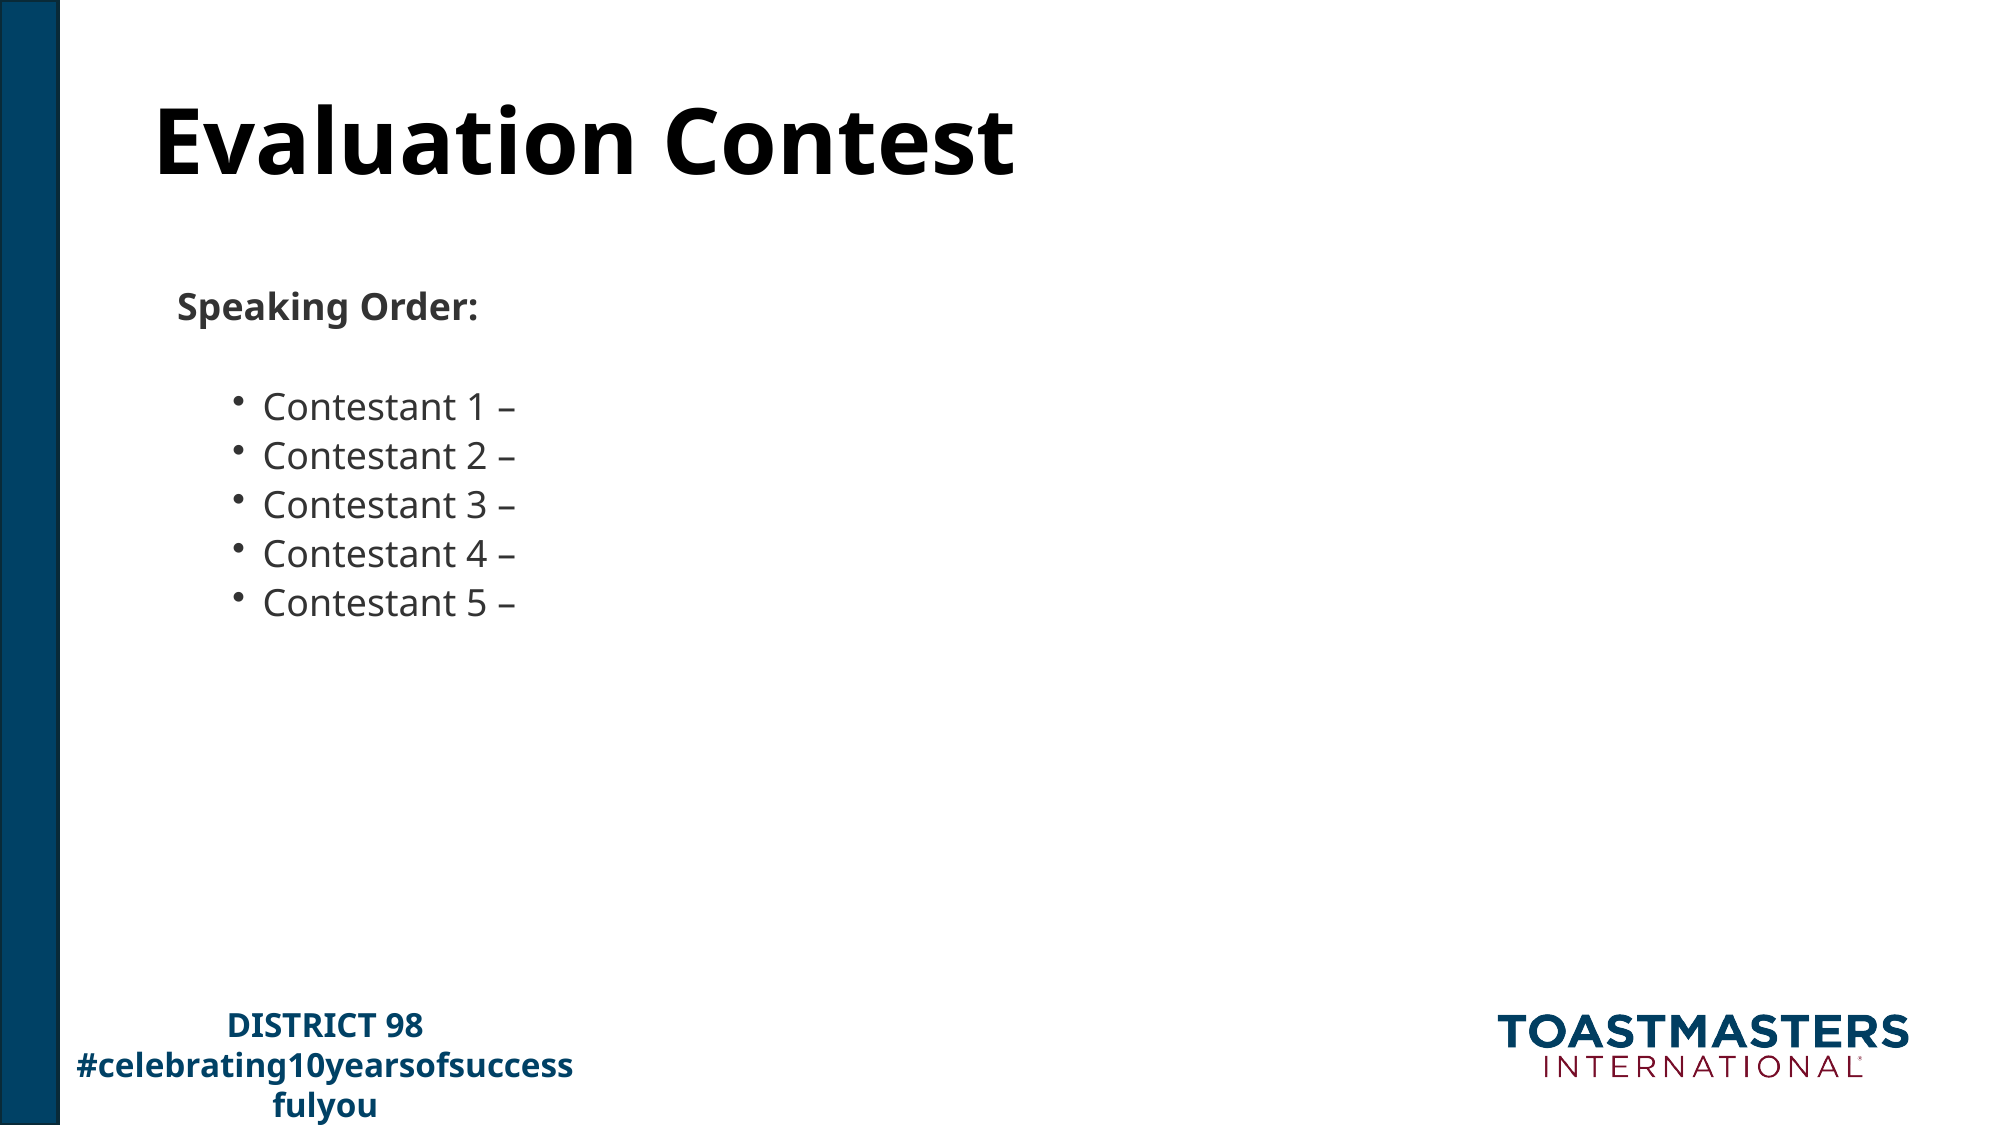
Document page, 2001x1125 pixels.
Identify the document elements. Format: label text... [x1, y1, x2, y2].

text_box DISTRICT 98 #celebrating10yearsofsuccessfulyou [57, 996, 593, 1125]
text_box Speaking Order: Contestant 1 – Contestant 2 – Contestant 3 – Contestant 4 – Contestant 5 – [175, 268, 854, 625]
picture [1383, 631, 2000, 1125]
text_box [0, 0, 60, 1125]
title Evaluation Contest [137, 59, 1944, 229]
